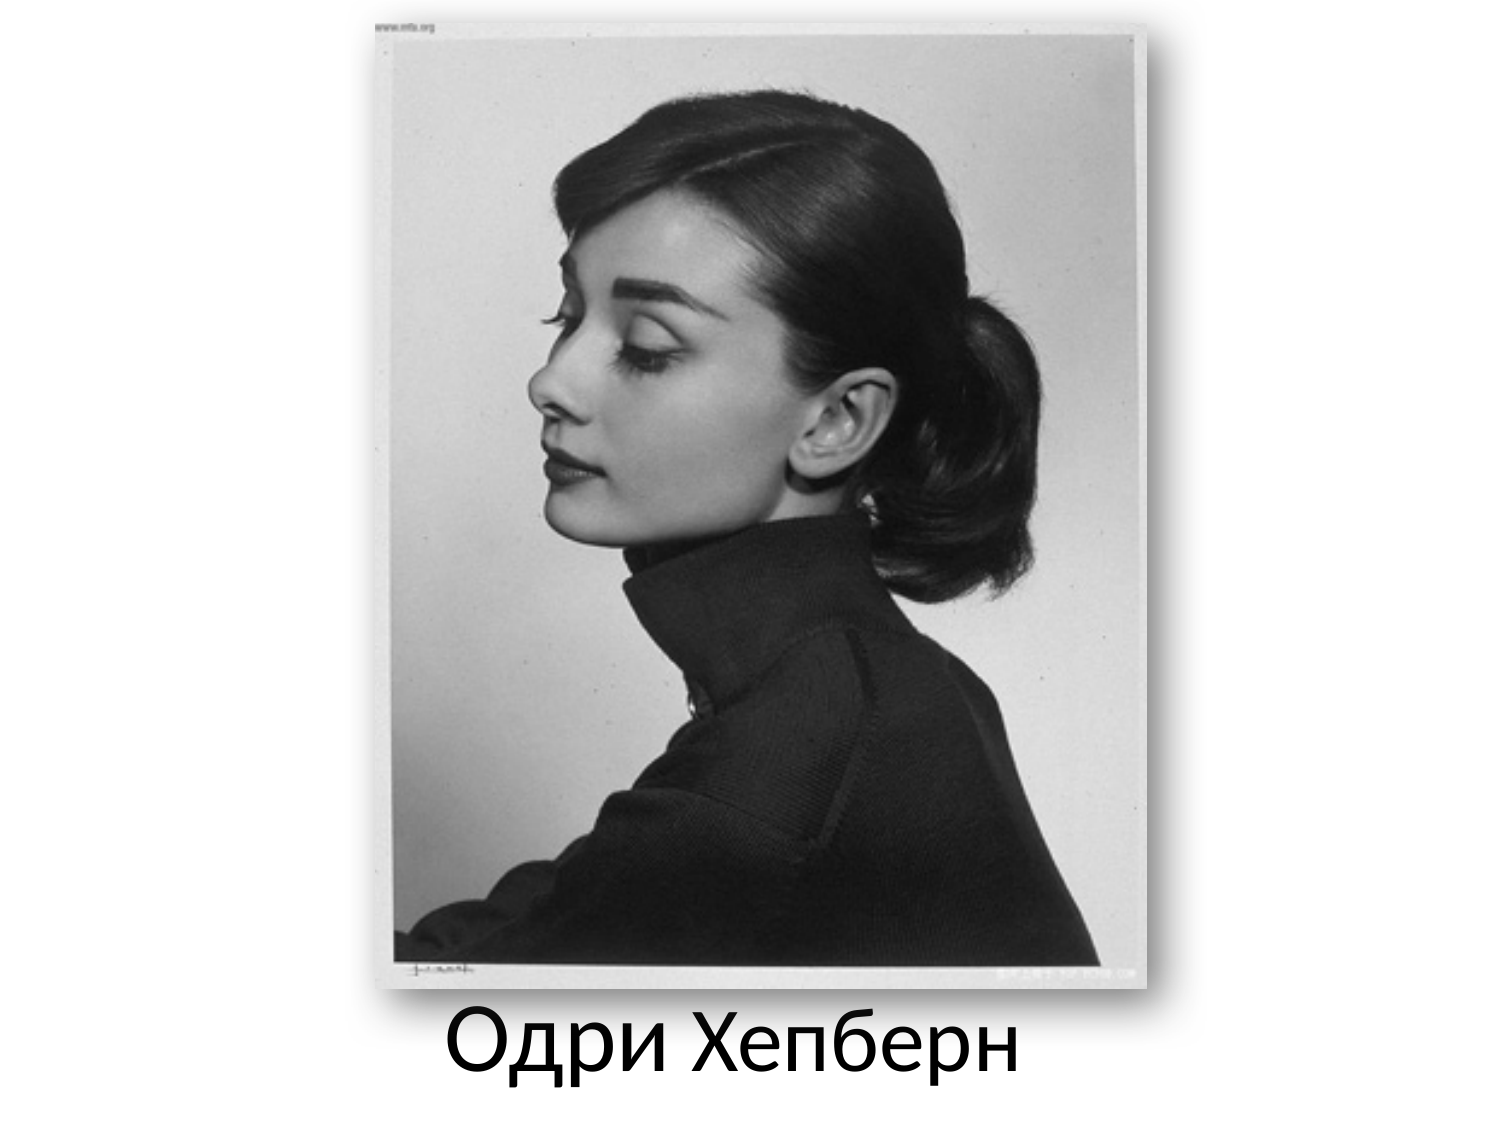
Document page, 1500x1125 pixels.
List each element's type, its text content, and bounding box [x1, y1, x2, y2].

title Одри Хепберн [58, 937, 1409, 1125]
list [374, 23, 1147, 989]
